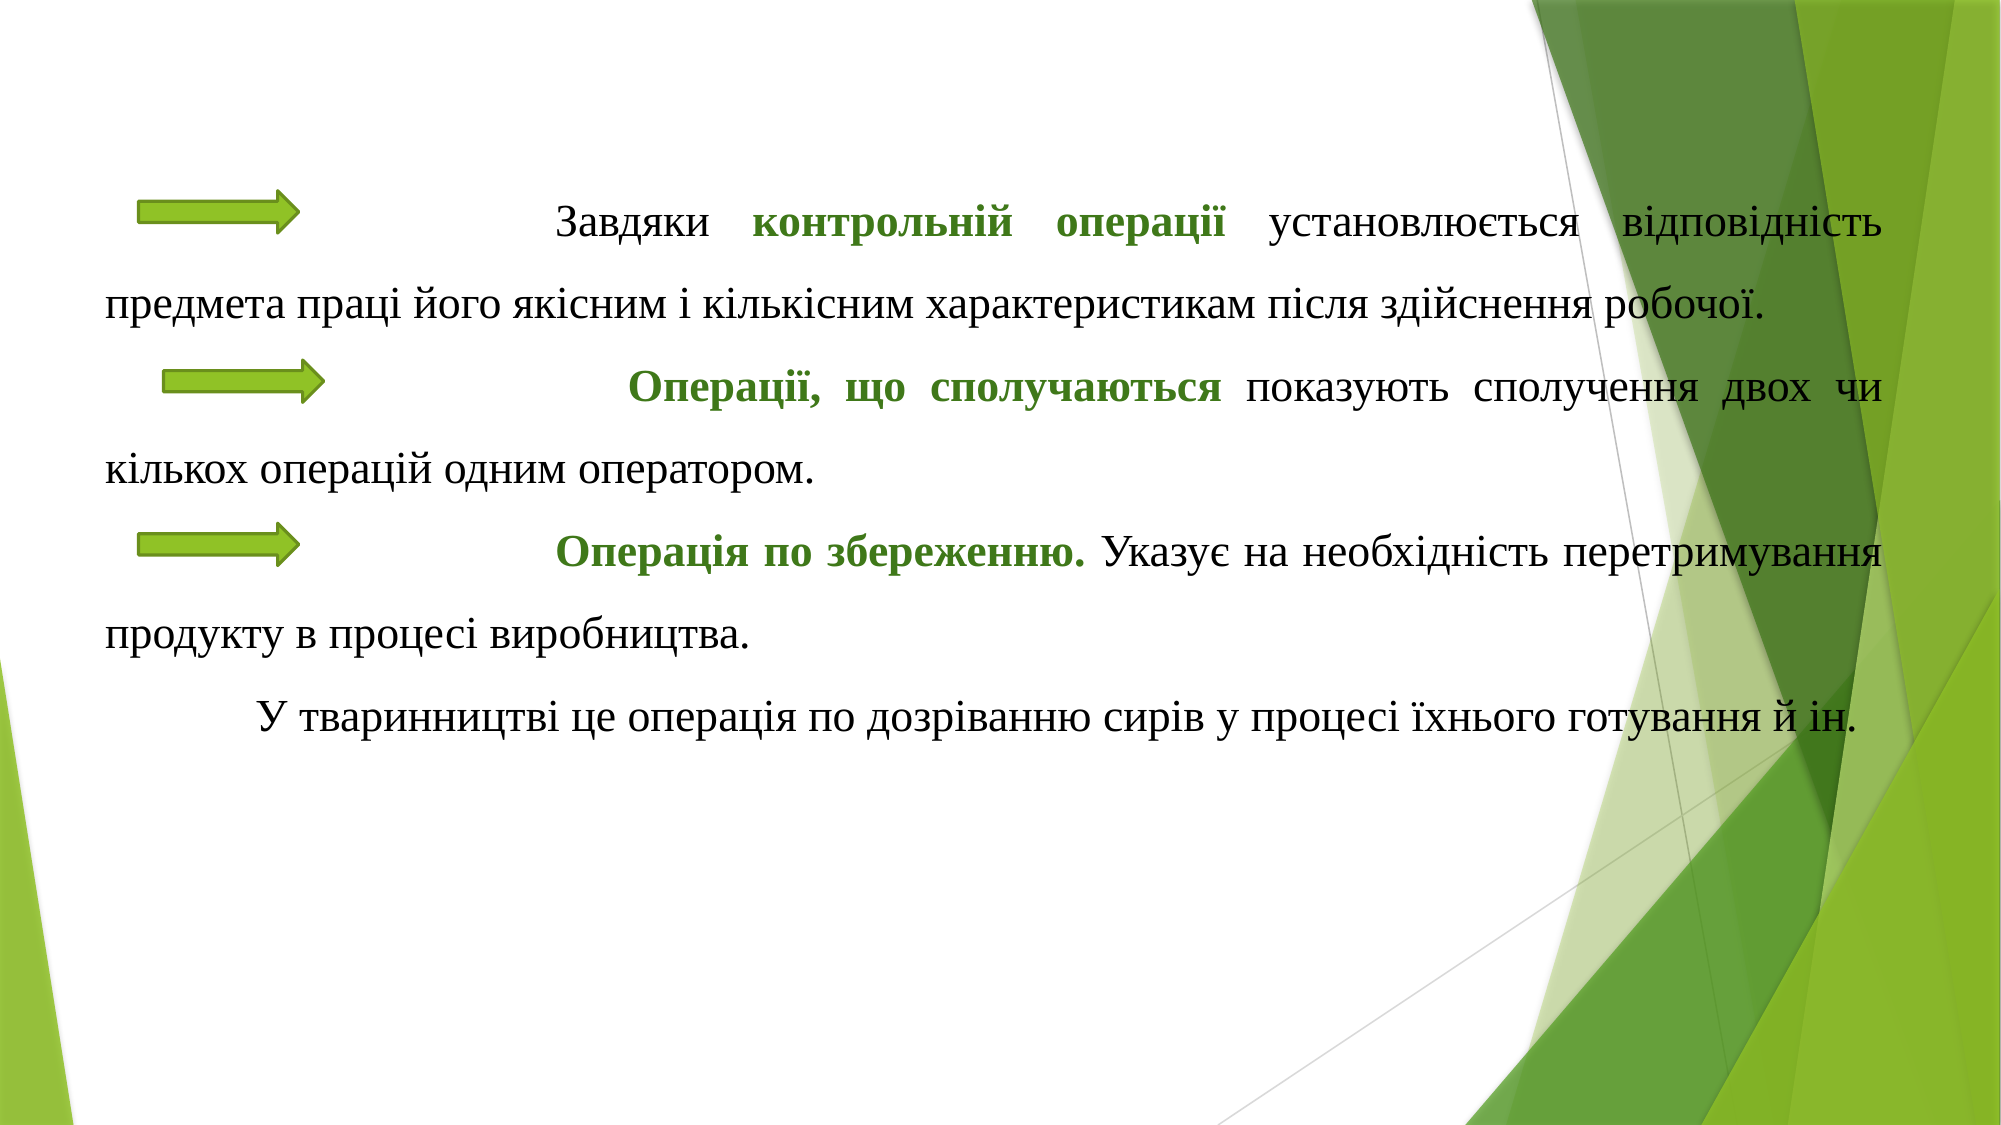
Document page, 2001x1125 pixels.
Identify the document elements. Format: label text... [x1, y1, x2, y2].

text_box [136, 189, 300, 235]
text_box Завдяки контрольній операції установлюється відповідність предмета праці його якісним і кількісним характеристикам після здійснення робочої. Операції, що сполучаються показують сполучення двох чи кількох операцій одним оператором. Операція по збереженню. Указує на необхідність перетримування продукту в процесі виробництва. У тваринництві це операція по дозріванню сирів у процесі їхнього готування й ін. [90, 155, 1898, 823]
text_box [161, 358, 325, 404]
text_box [136, 521, 300, 568]
